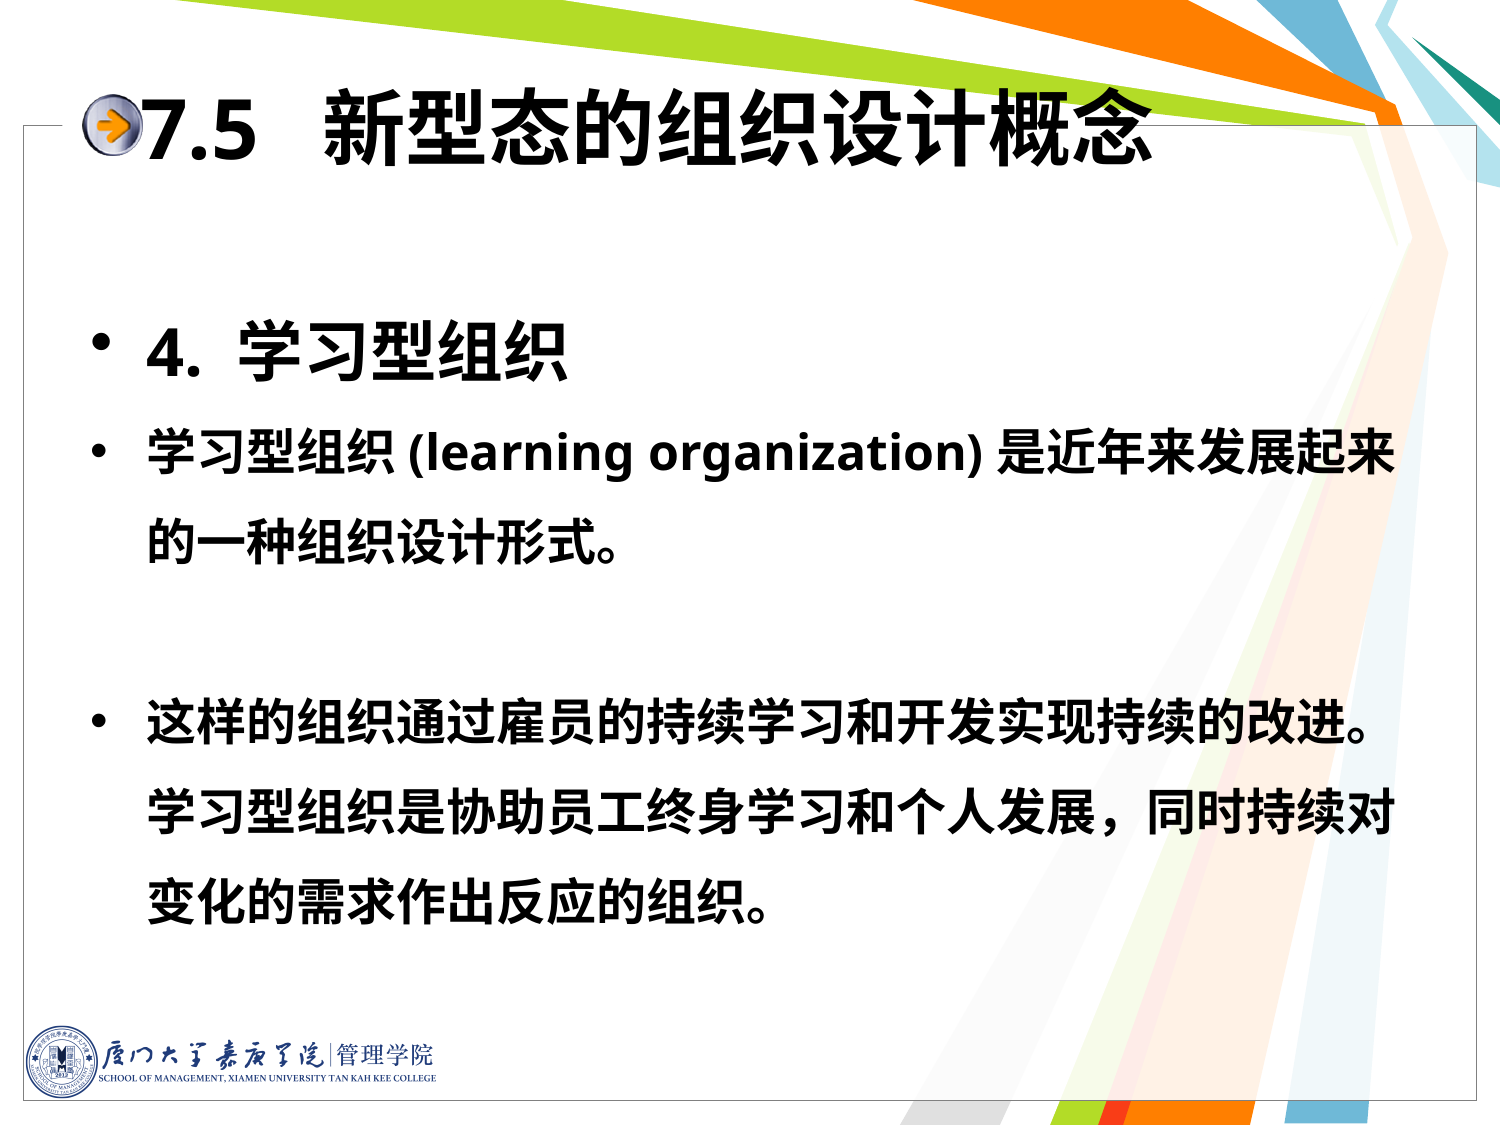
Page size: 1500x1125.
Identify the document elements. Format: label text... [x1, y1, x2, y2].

picture [24, 1024, 438, 1100]
list 4. 学习型组织 学习型组织(learning organization)是近年来发展起来的一种组织设计形式。 这样的组织通过雇员的持续学习和开发实现持续的改进。学习型组织是协助员工终身学习和个人发展，同时持续对变化的需求作出反应的组织。 [75, 262, 1425, 1005]
title 7.5 新型态的组织设计概念 [125, 32, 1188, 220]
picture [82, 94, 125, 156]
